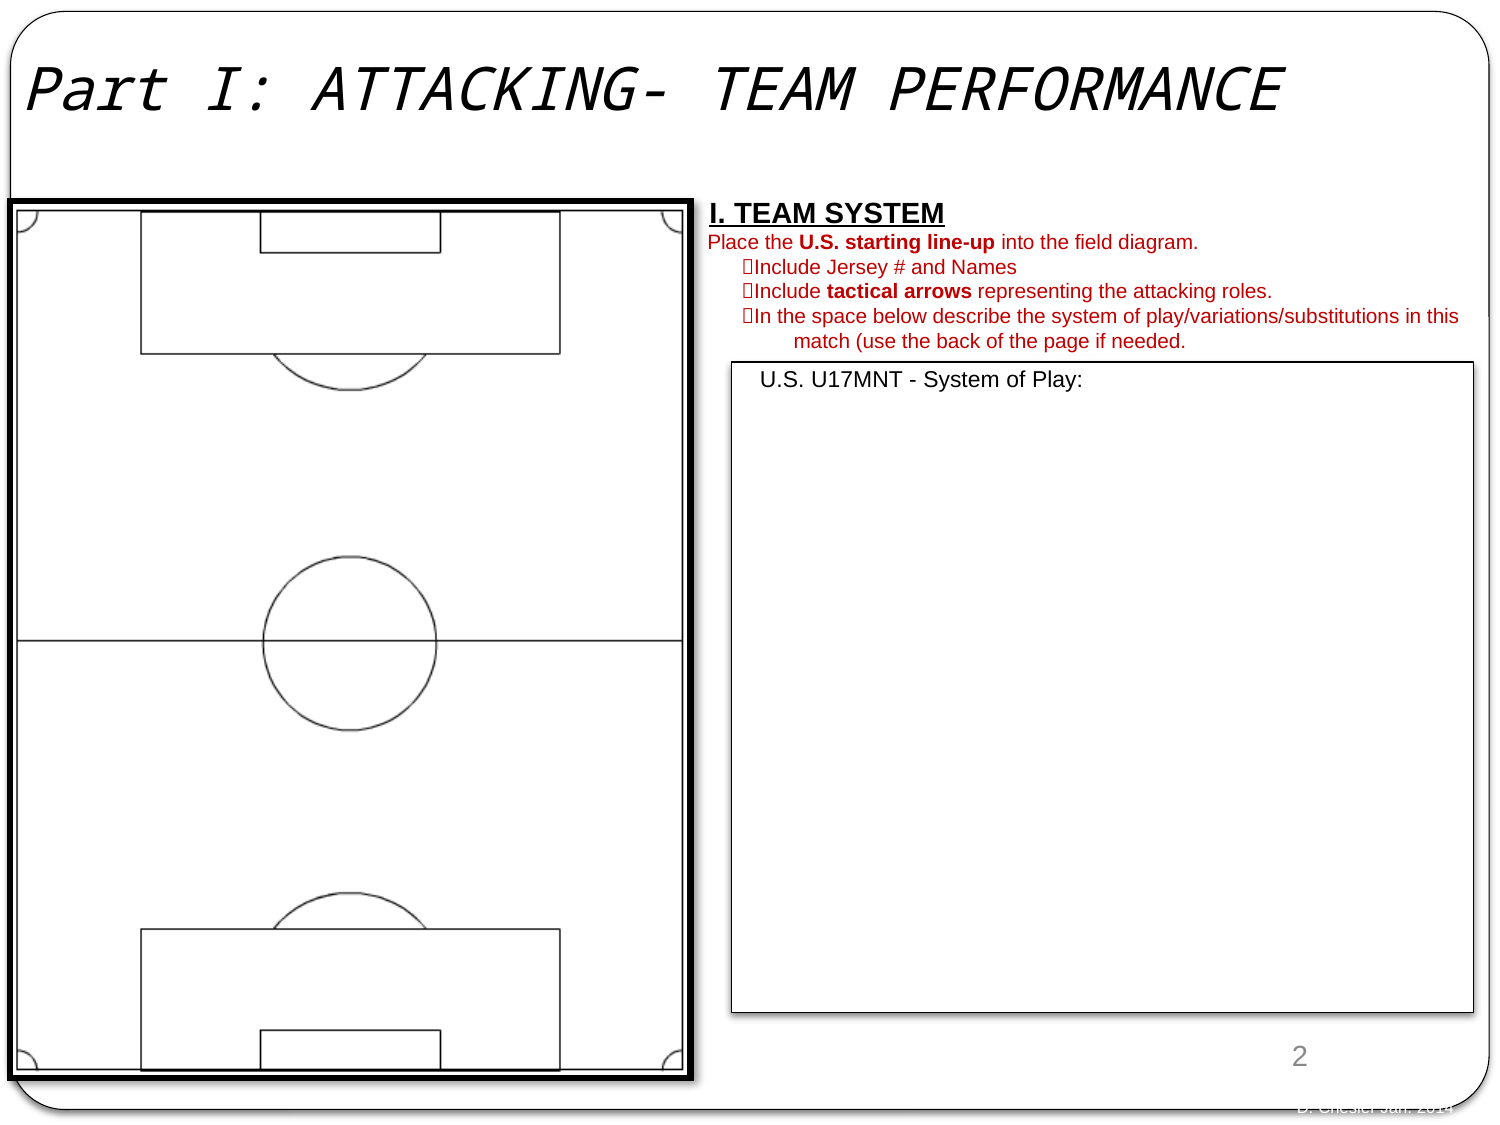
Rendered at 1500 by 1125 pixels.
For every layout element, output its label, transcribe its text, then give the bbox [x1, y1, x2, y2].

text_box U.S. U17MNT - System of Play: [745, 357, 1099, 400]
text_box [731, 361, 1474, 1013]
slide_number 2 [1125, 1024, 1476, 1085]
text_box D. Chesler Jan. 2014 [1282, 1089, 1500, 1124]
picture [12, 204, 688, 1076]
text_box Place the U.S. starting line-up into the field diagram. Include Jersey # and Names Include tactical arrows representing the attacking roles. In the space below describe the system of play/variations/substitutions in this match (use the back of the page if needed. [694, 220, 1500, 361]
text_box I. TEAM SYSTEM [694, 187, 1063, 237]
title Part I: ATTACKING- TEAM PERFORMANCE [7, 0, 1500, 138]
